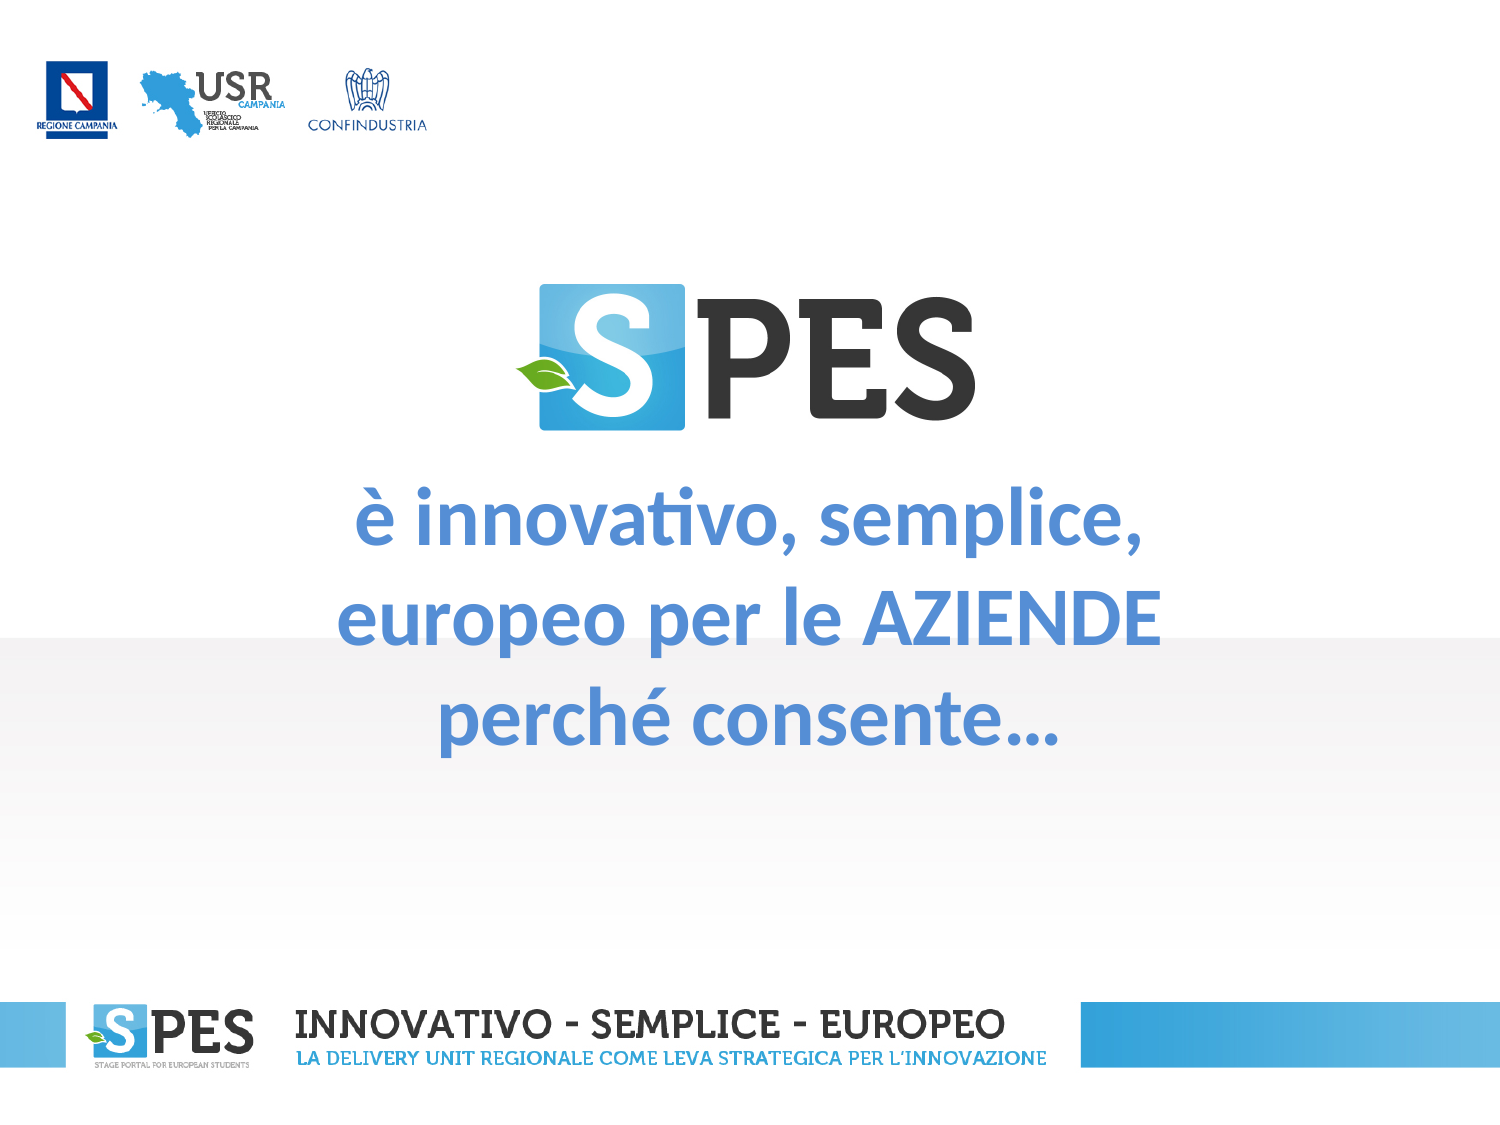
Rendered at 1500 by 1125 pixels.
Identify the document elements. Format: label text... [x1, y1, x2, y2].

title è innovativo, semplice, europeo per le AZIENDE perché consente… [212, 324, 1288, 800]
picture [0, 32, 1500, 1093]
